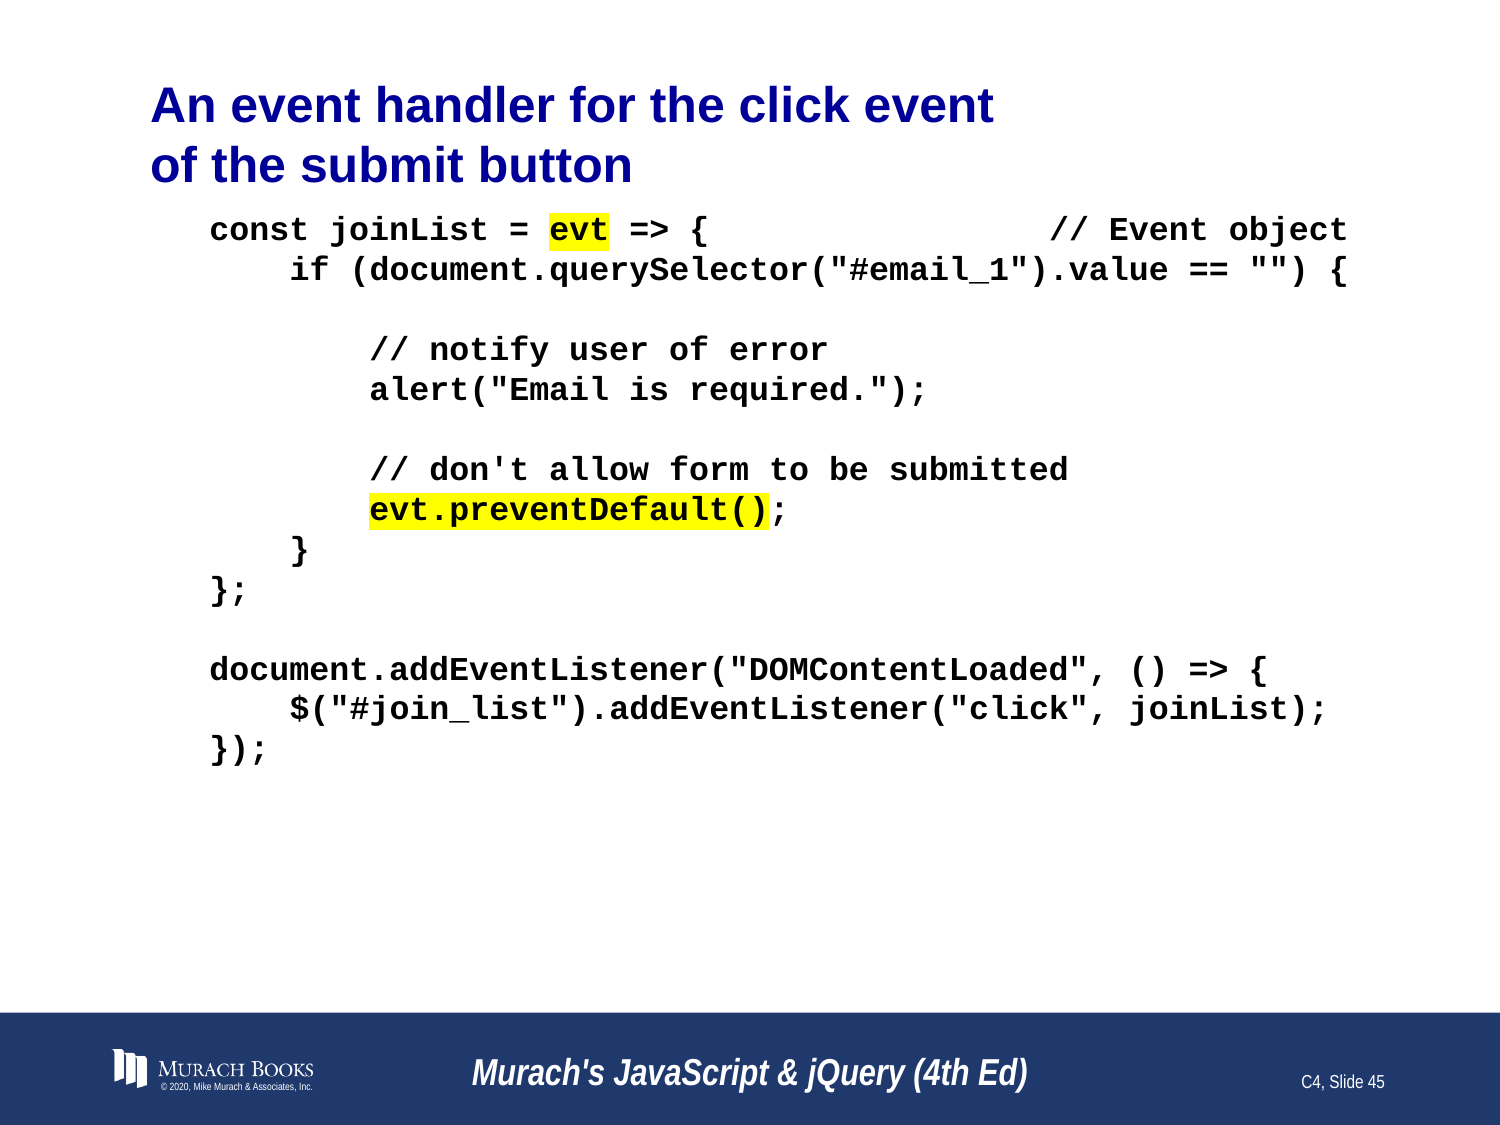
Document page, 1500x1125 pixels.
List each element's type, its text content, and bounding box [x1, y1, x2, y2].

list const joinList = evt => { // Event object if (document.querySelector("#email_1").value == "") { // notify user of error alert("Email is required."); // don't allow form to be submitted evt.preventDefault(); } }; document.addEventListener("DOMContentLoaded", () => { $("#join_list").addEventListener("click", joinList); }); [137, 200, 1375, 1000]
slide_number C4, Slide 45 [1087, 1025, 1400, 1100]
footer © 2020, Mike Murach & Associates, Inc. [12, 1025, 463, 1100]
title An event handler for the click event of the submit button [150, 72, 1350, 194]
slide_number Murach's JavaScript & jQuery (4th Ed) [463, 1025, 1050, 1100]
